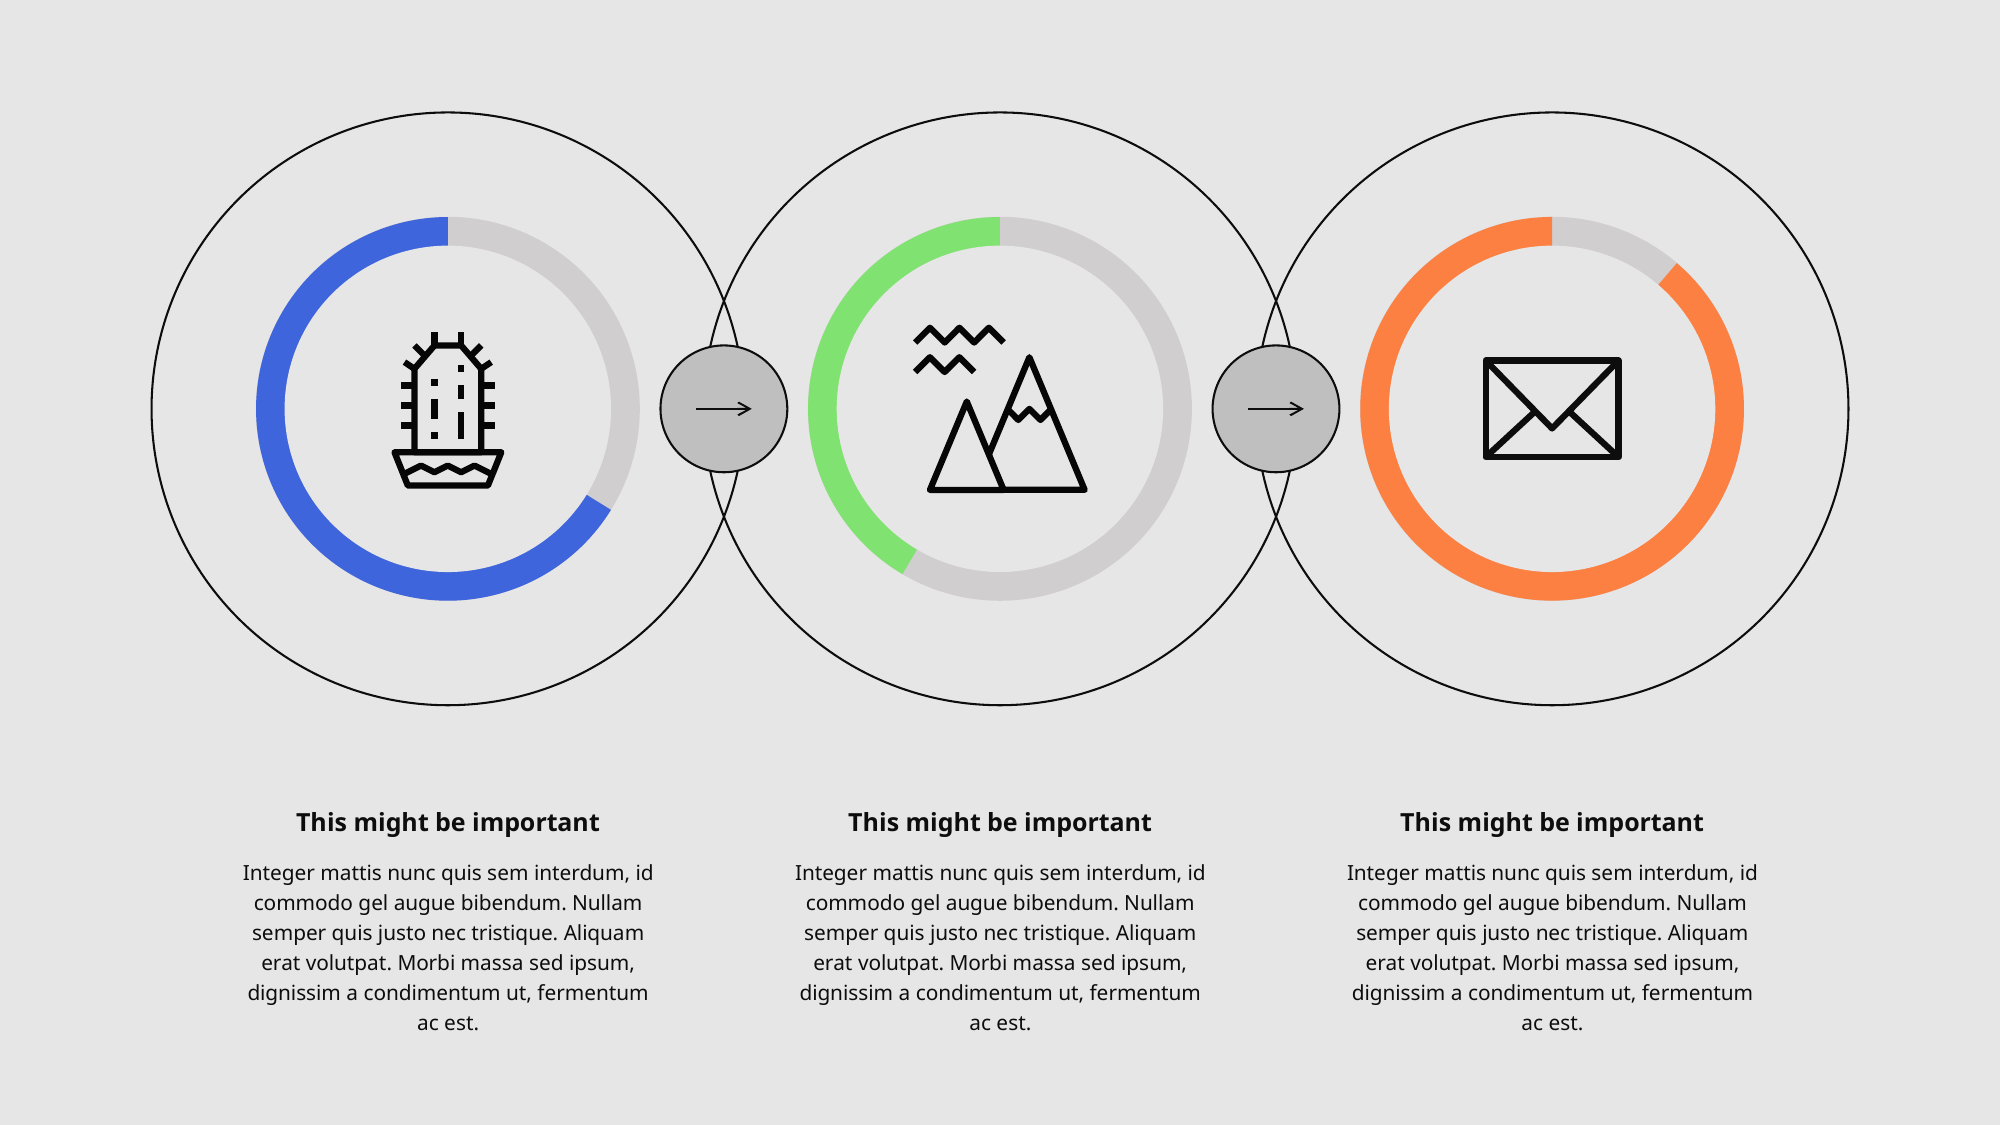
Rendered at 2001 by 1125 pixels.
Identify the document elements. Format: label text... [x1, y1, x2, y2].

list Integer mattis nunc quis sem interdum, id commodo gel augue bibendum. Nullam semper quis justo nec tristique. Aliquam erat volutpat. Morbi massa sed ipsum, dignissim a condimentum ut, fermentum ac est. [774, 848, 1226, 1013]
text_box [255, 216, 640, 601]
text_box [150, 111, 724, 707]
list Integer mattis nunc quis sem interdum, id commodo gel augue bibendum. Nullam semper quis justo nec tristique. Aliquam erat volutpat. Morbi massa sed ipsum, dignissim a condimentum ut, fermentum ac est. [1326, 848, 1779, 1013]
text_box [1212, 345, 1340, 473]
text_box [1360, 216, 1744, 601]
list Integer mattis nunc quis sem interdum, id commodo gel augue bibendum. Nullam semper quis justo nec tristique. Aliquam erat volutpat. Morbi massa sed ipsum, dignissim a condimentum ut, fermentum ac est. [222, 848, 674, 1013]
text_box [915, 327, 1085, 490]
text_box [807, 216, 1192, 601]
text_box [1276, 111, 1850, 707]
list This might be important [222, 802, 674, 848]
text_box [394, 332, 502, 486]
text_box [660, 345, 788, 473]
text_box [709, 111, 1291, 707]
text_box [1485, 360, 1619, 458]
list This might be important [1326, 802, 1779, 848]
list This might be important [774, 802, 1226, 848]
